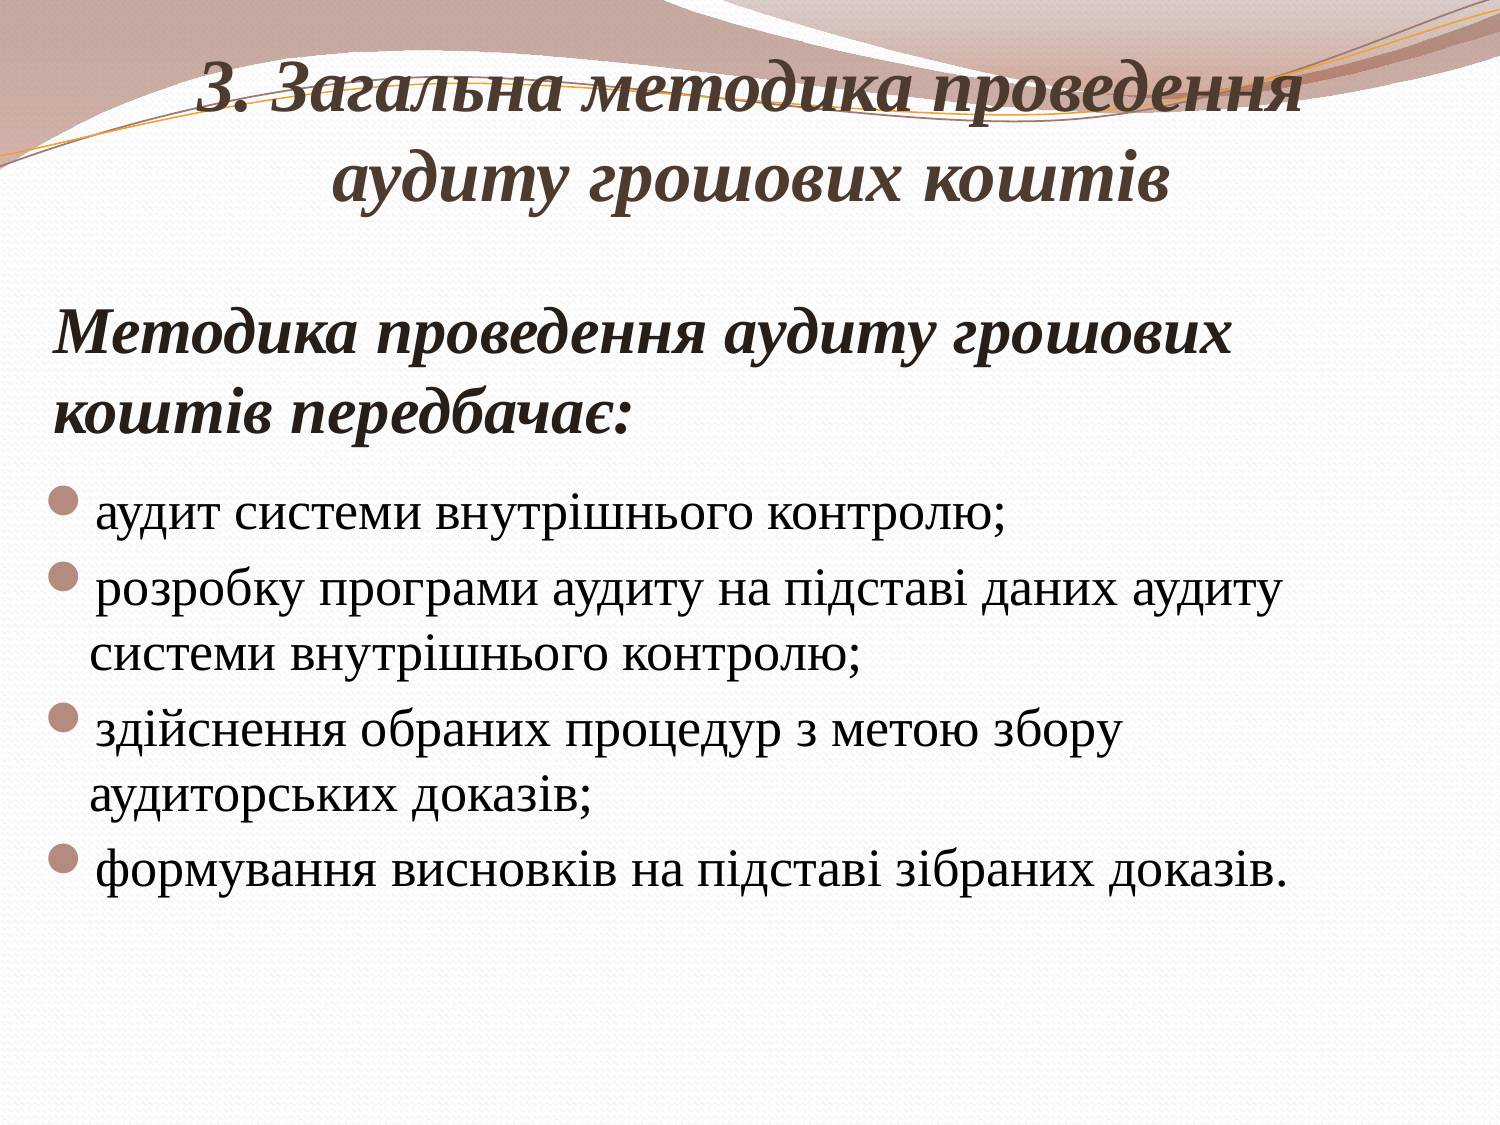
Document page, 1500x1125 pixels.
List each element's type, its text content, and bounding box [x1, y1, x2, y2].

text_box Методика проведення аудиту грошових коштів передбачає: [53, 278, 1403, 527]
title 3. Загальна методика проведення аудиту грошових коштів [76, 90, 1427, 377]
list аудит системи внутрішнього контролю; розробку програми аудиту на підставі даних аудиту системи внутрішнього контролю; здійснення обраних процедур з метою збору аудиторських доказів; формування висновків на підставі зібраних доказів. [29, 468, 1380, 1125]
